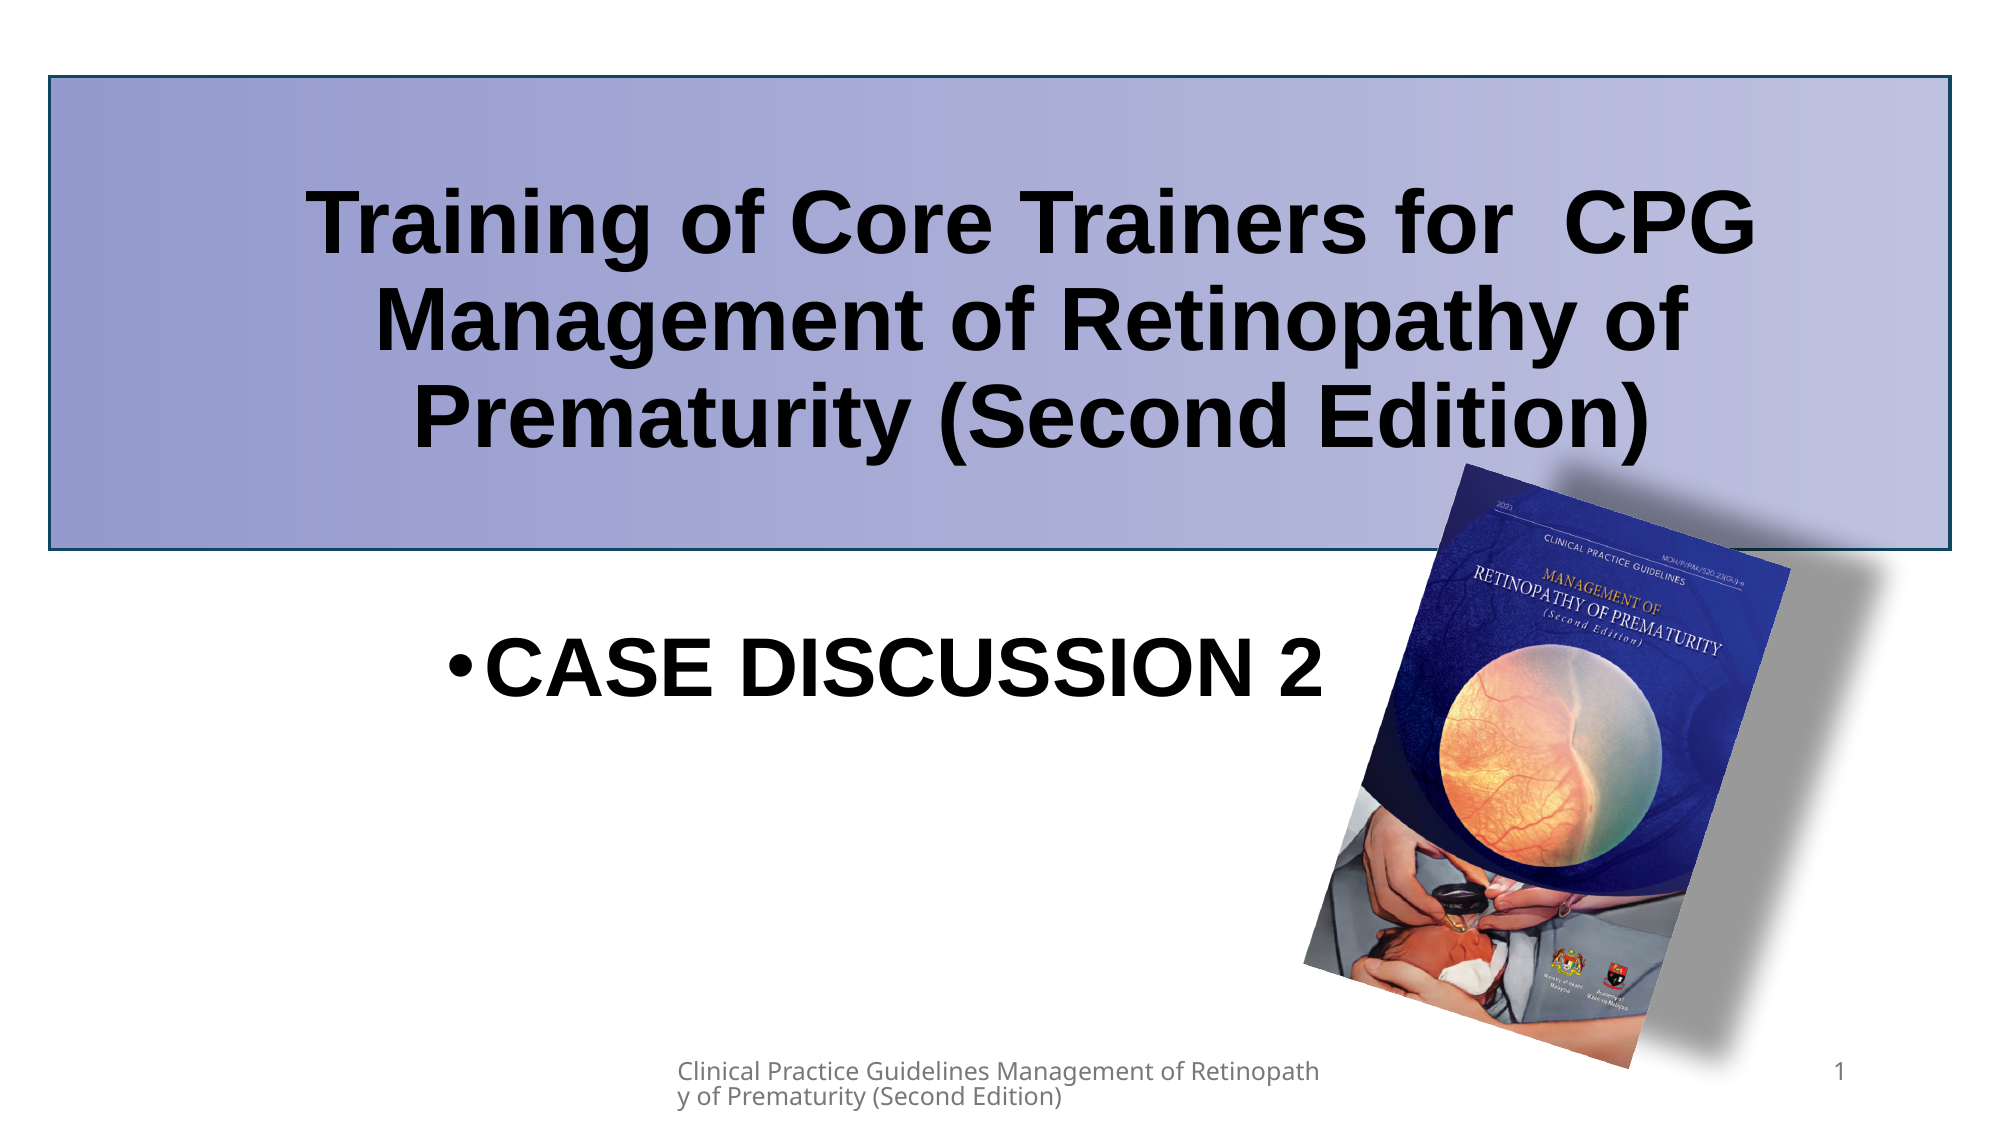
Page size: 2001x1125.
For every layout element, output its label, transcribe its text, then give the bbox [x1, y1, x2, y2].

footer Clinical Practice Guidelines Management of Retinopathy of Prematurity (Second Edition) [662, 1042, 1338, 1103]
picture [1304, 464, 1791, 1042]
slide_number 1 [1412, 1042, 1863, 1103]
subtitle CASE DISCUSSION 2 [136, 617, 1374, 889]
text_box [48, 75, 1952, 551]
text_box Training of Core Trainers for CPG Management of Retinopathy of Prematurity (Second Edition) [282, 82, 1783, 475]
